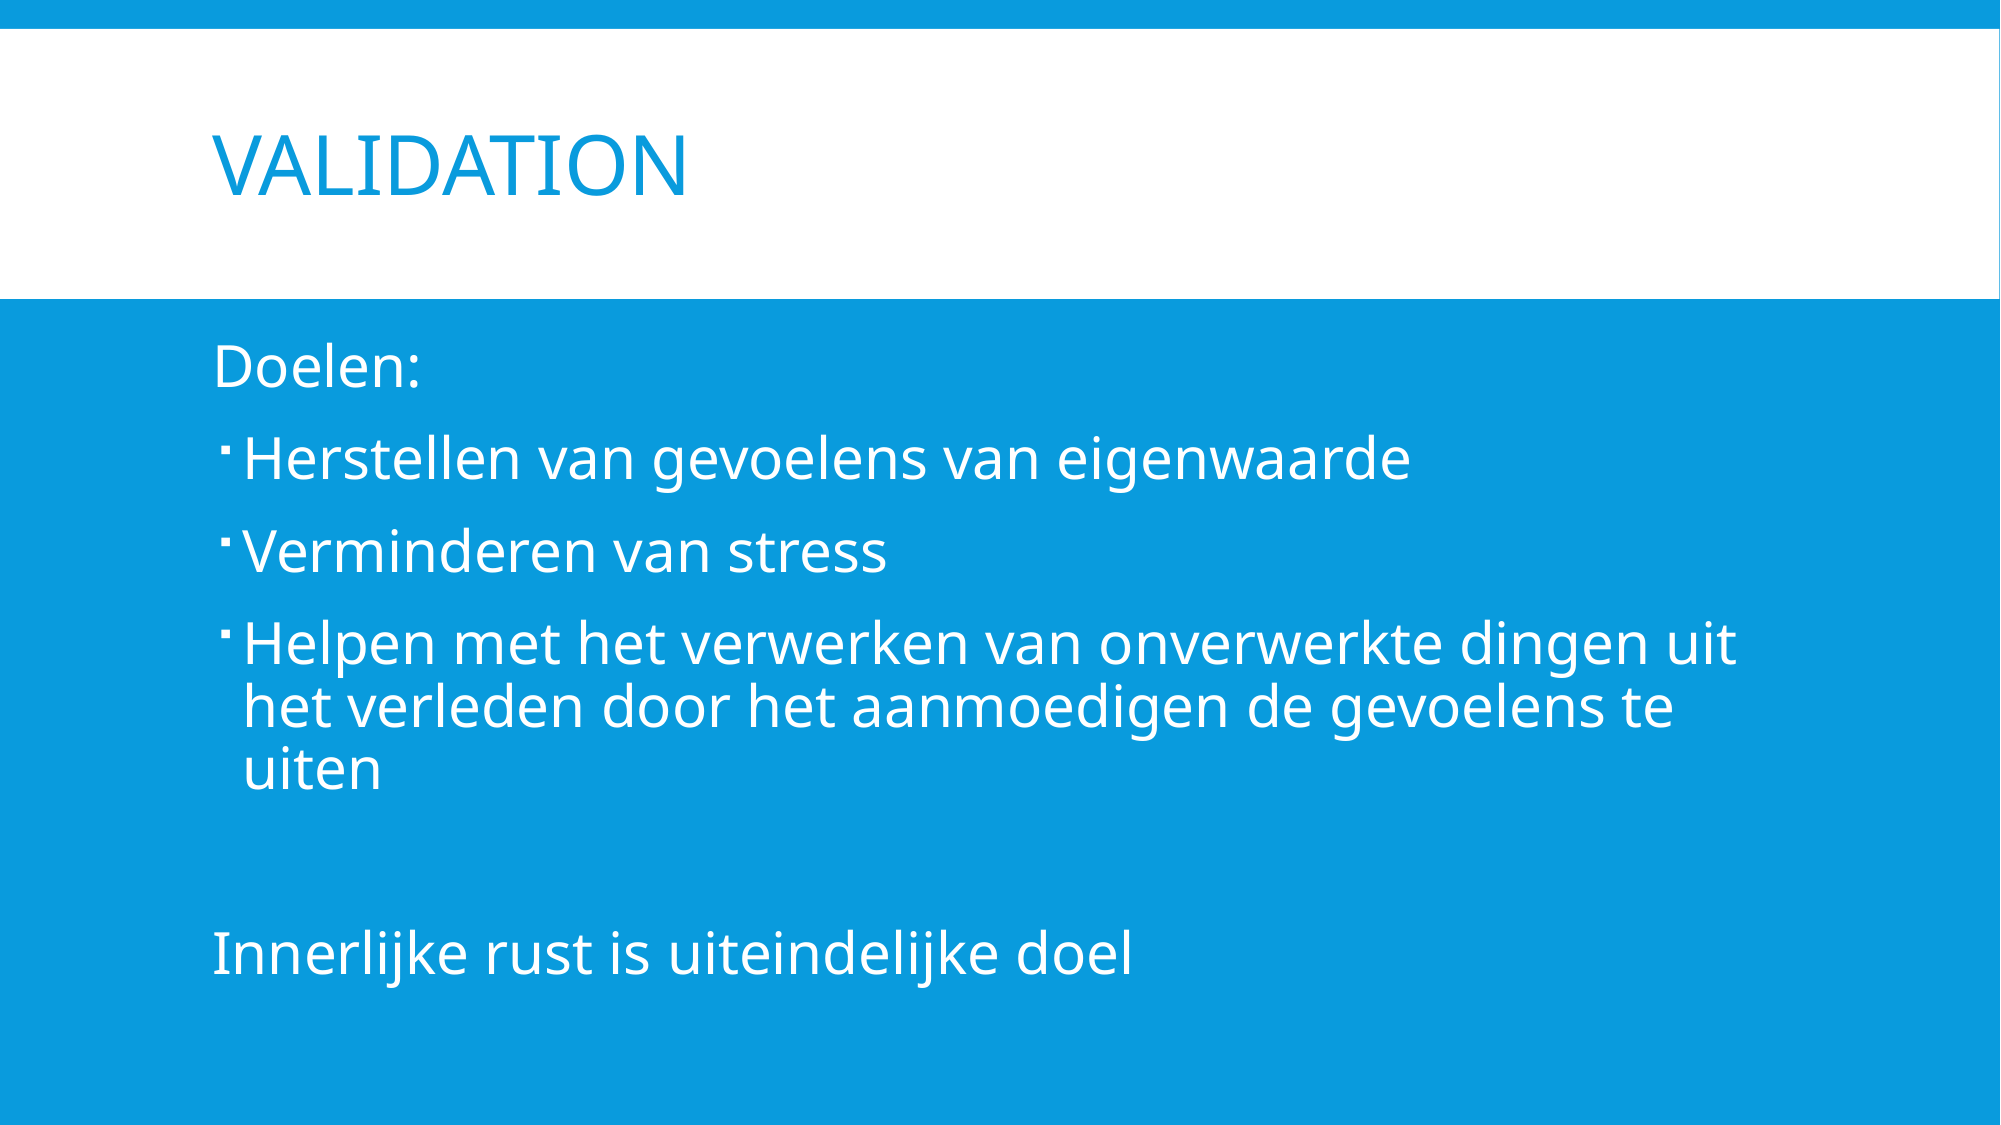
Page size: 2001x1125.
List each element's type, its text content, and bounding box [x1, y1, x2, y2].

list Doelen: Herstellen van gevoelens van eigenwaarde Verminderen van stress Helpen met het verwerken van onverwerkte dingen uit het verleden door het aanmoedigen de gevoelens te uiten Innerlijke rust is uiteindelijke doel [197, 329, 1803, 1020]
title Validation [197, 46, 1803, 295]
